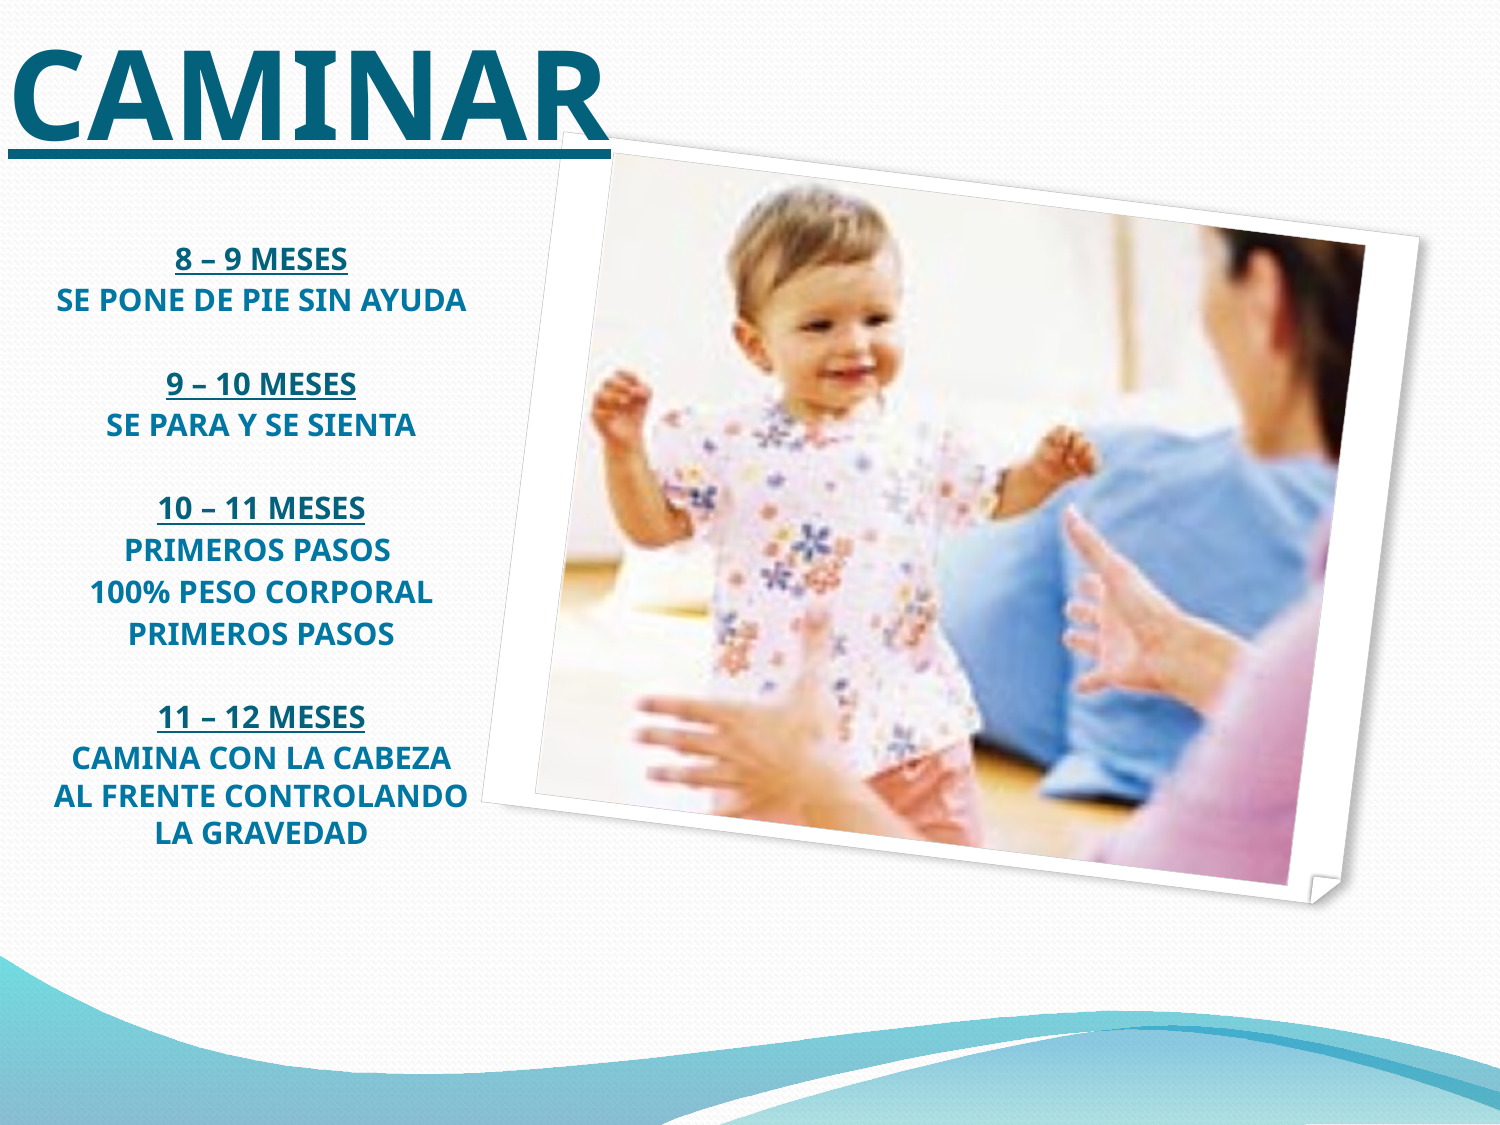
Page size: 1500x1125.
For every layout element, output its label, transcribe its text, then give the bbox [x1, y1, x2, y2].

title CAMINAR [0, 0, 892, 173]
list 8 – 9 MESES SE PONE DE PIE SIN AYUDA 9 – 10 MESES SE PARA Y SE SIENTA 10 – 11 MESES PRIMEROS PASOS 100% PESO CORPORAL PRIMEROS PASOS 11 – 12 MESES CAMINA CON LA CABEZA AL FRENTE CONTROLANDO LA GRAVEDAD [41, 231, 479, 894]
picture [538, 154, 1365, 885]
